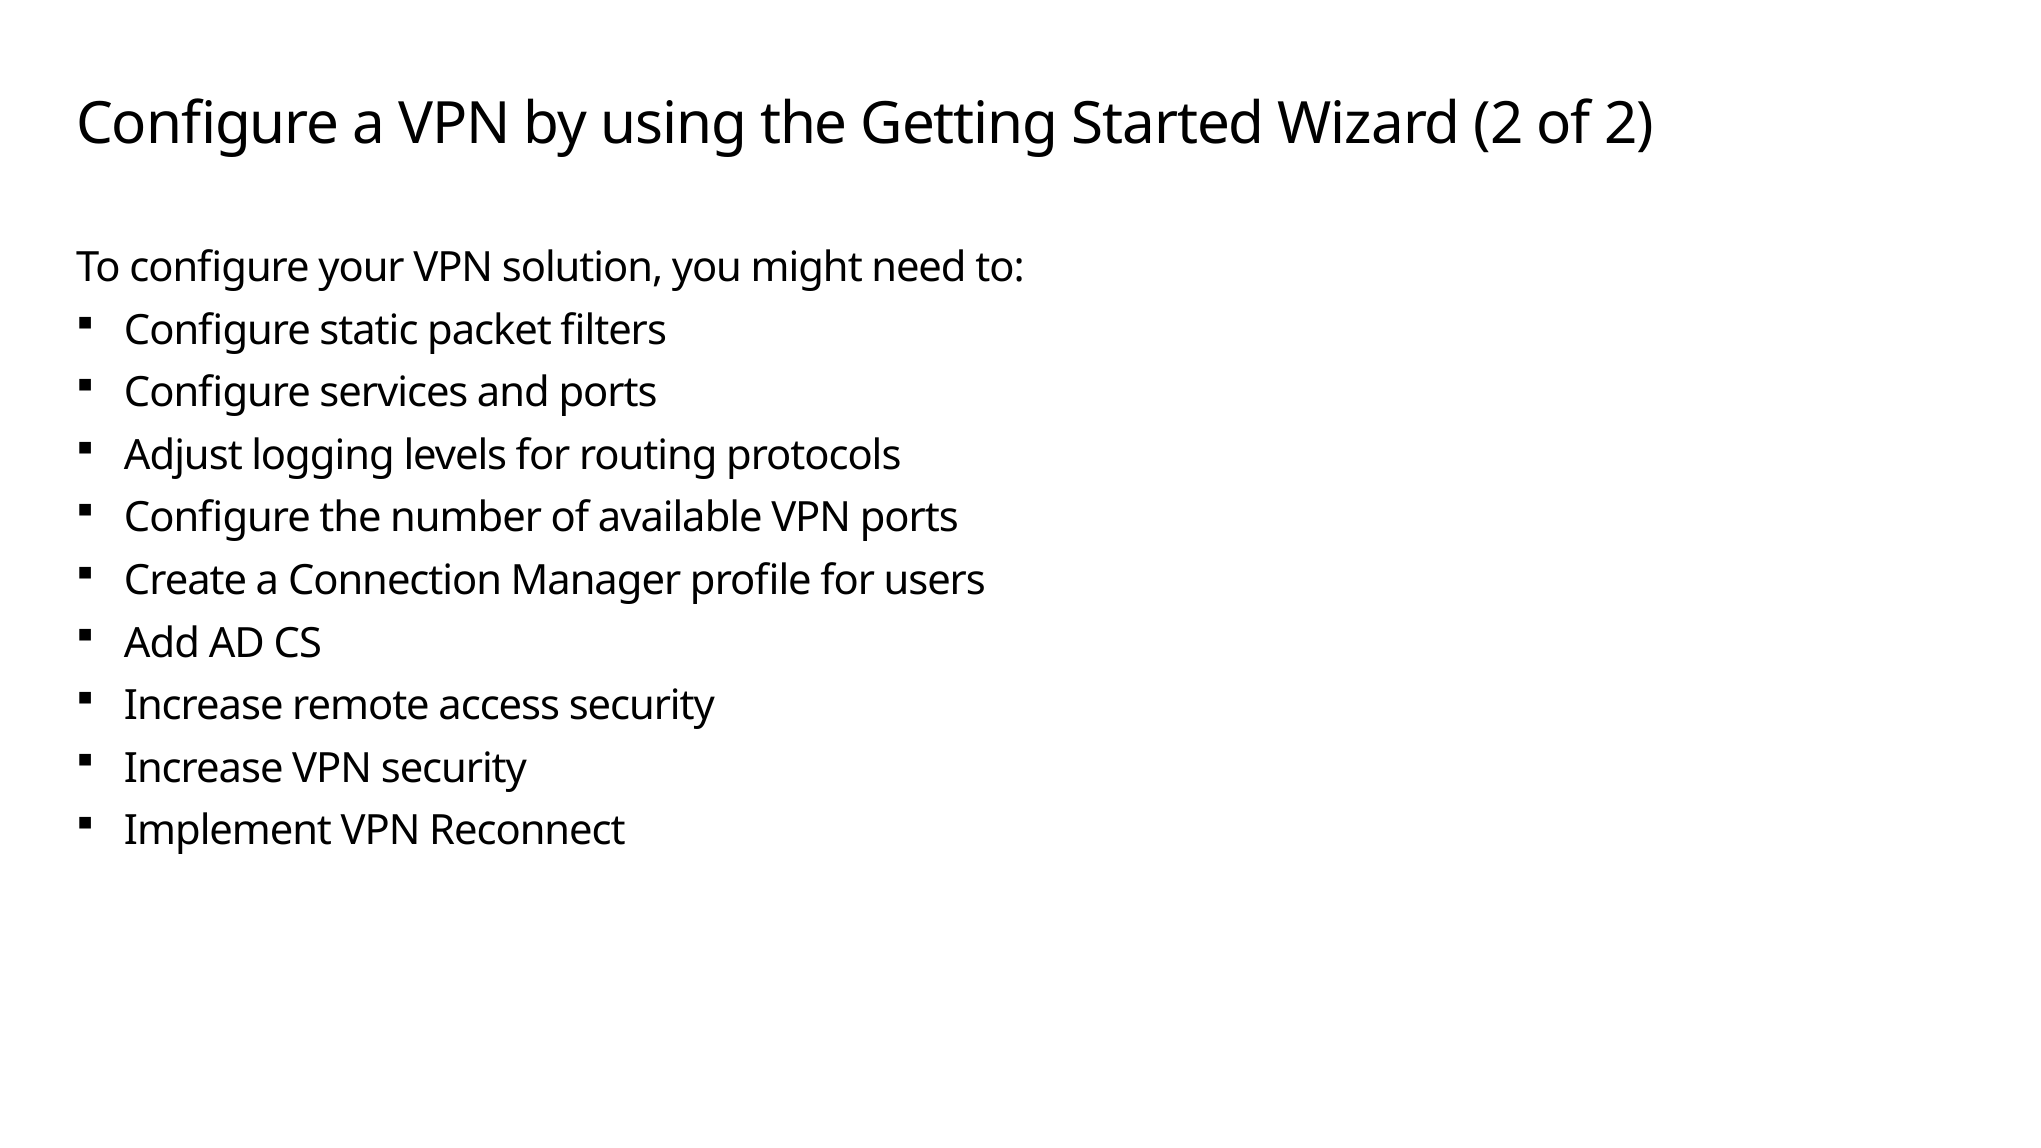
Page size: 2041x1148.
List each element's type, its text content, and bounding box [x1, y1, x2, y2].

title Configure a VPN by using the Getting Started Wizard (2 of 2) [76, 93, 1968, 161]
list To configure your VPN solution, you might need to: Configure static packet filters Configure services and ports Adjust logging levels for routing protocols Configure the number of available VPN ports Create a Connection Manager profile for users Add AD CS Increase remote access security Increase VPN security Implement VPN Reconnect [76, 240, 1970, 1074]
